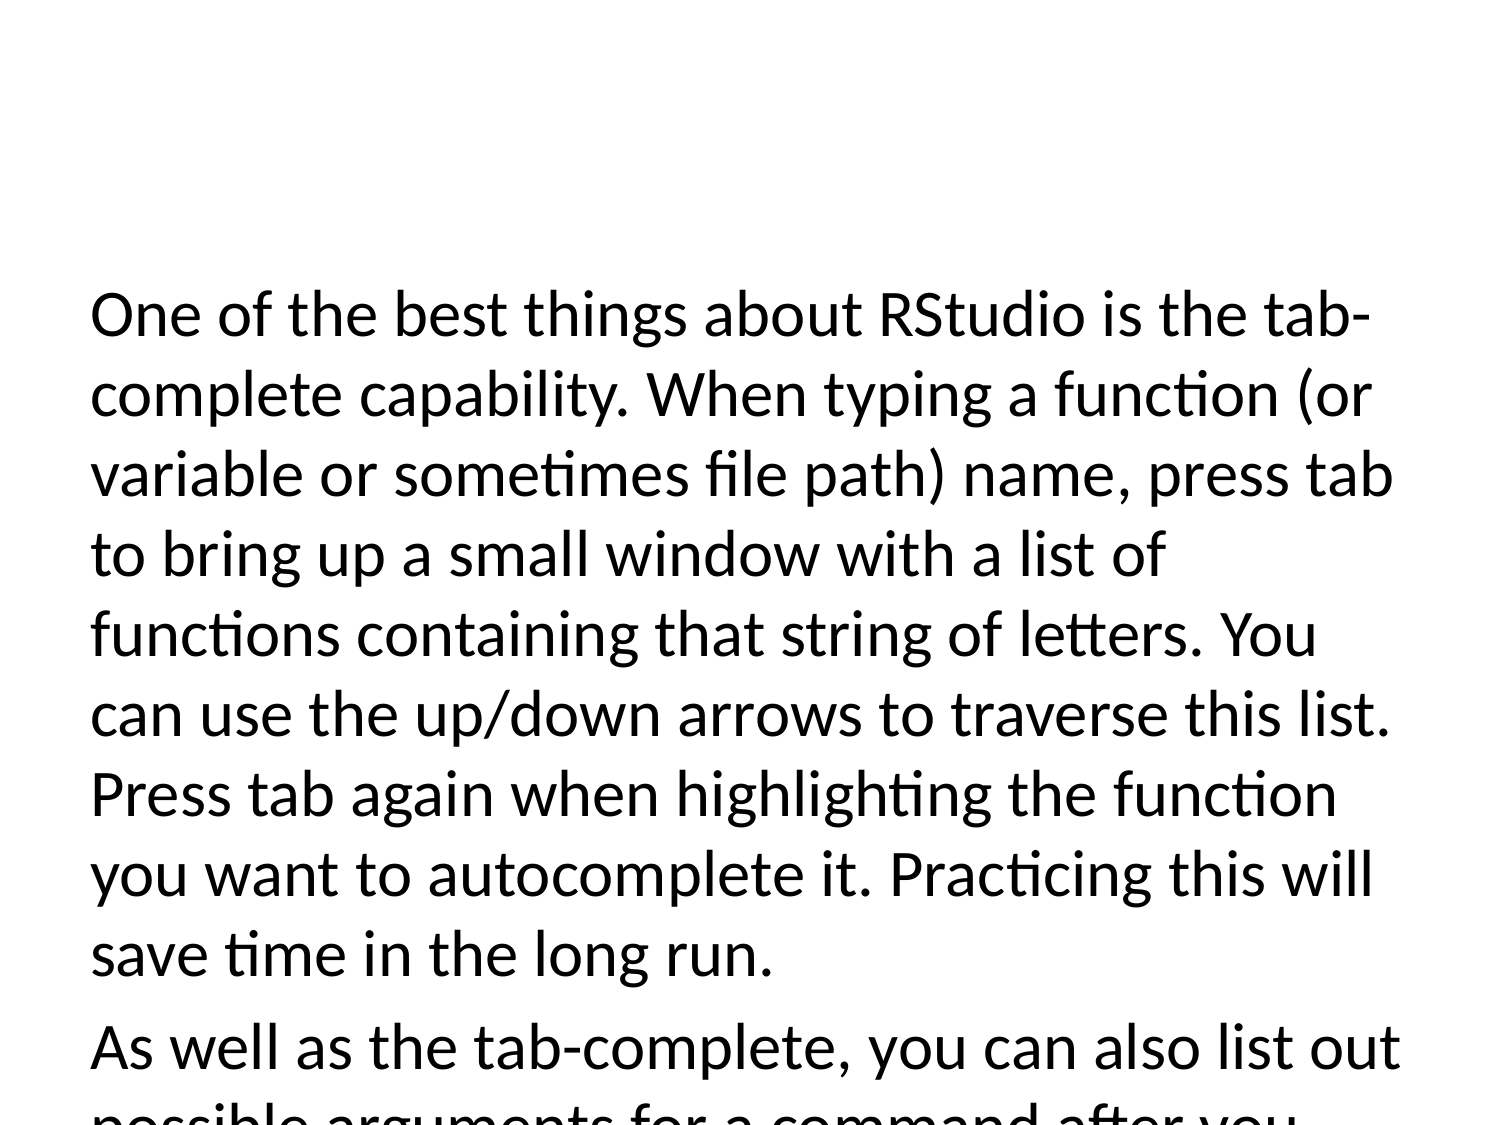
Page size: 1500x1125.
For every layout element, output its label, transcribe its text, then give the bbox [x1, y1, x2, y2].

list One of the best things about RStudio is the tab-complete capability. When typing a function (or variable or sometimes file path) name, press tab to bring up a small window with a list of functions containing that string of letters. You can use the up/down arrows to traverse this list. Press tab again when highlighting the function you want to autocomplete it. Practicing this will save time in the long run. As well as the tab-complete, you can also list out possible arguments for a command after you have finished typing it with parentheses by pressing Tab. [75, 262, 1425, 1005]
